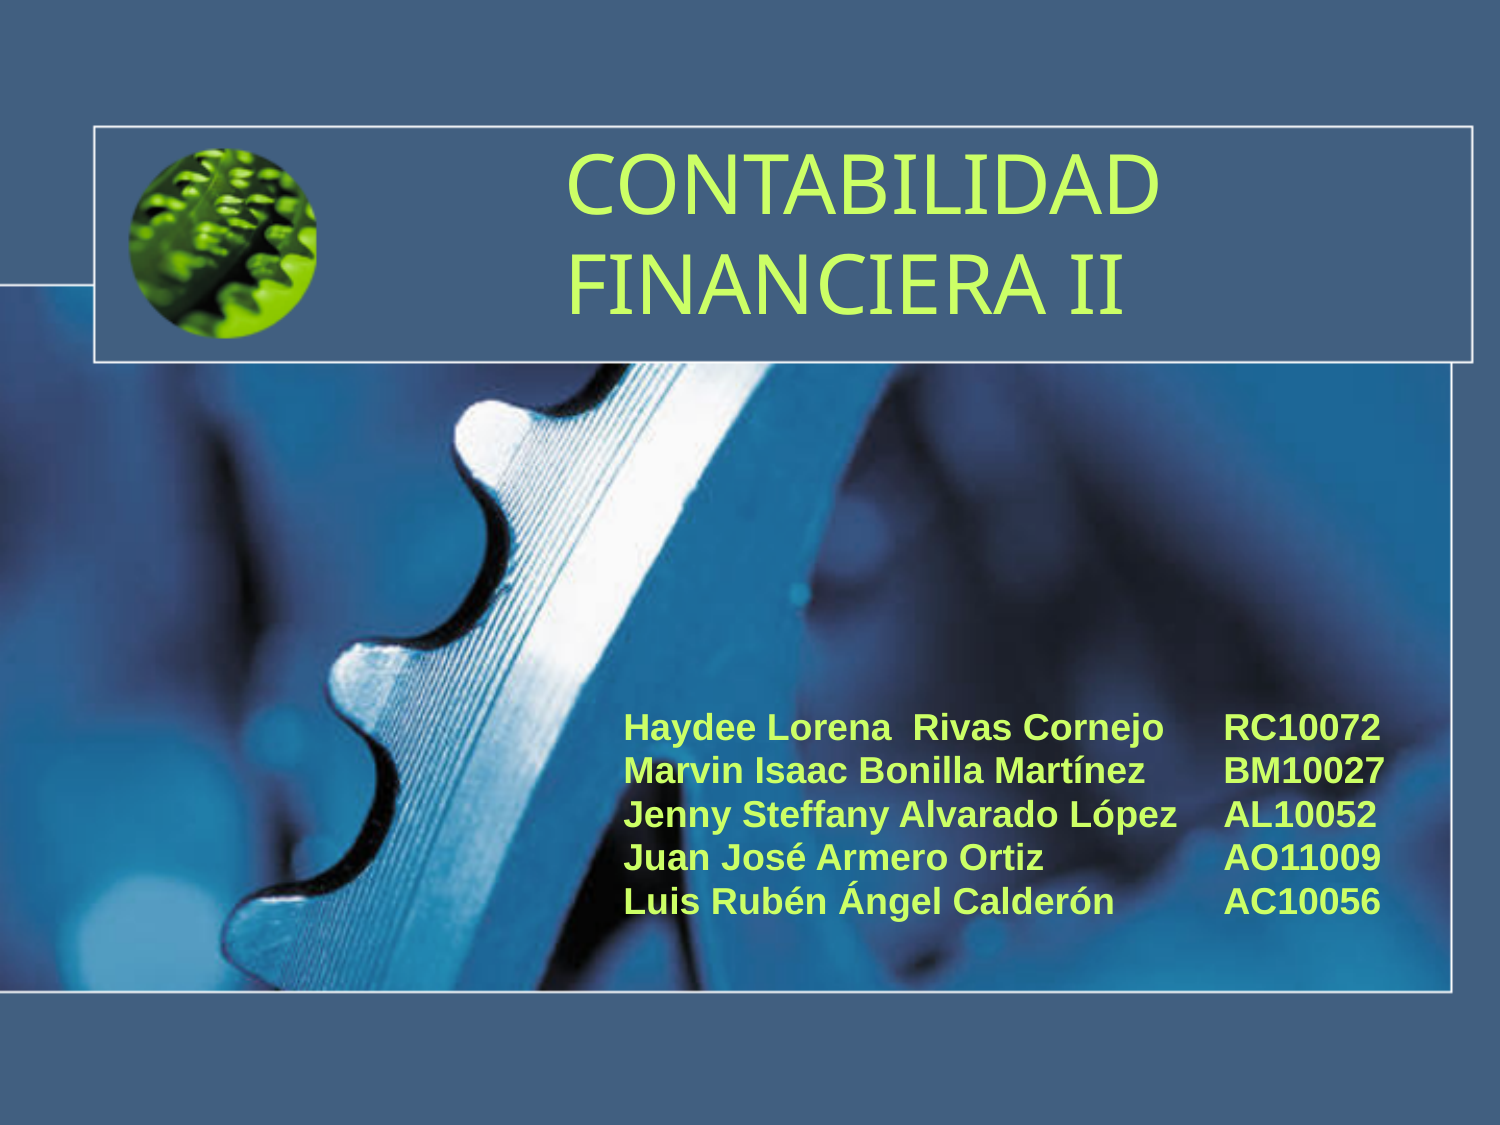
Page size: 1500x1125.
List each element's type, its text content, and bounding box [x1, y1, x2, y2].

subtitle Haydee Lorena Rivas Cornejo RC10072 Marvin Isaac Bonilla Martínez BM10027 Jenny Steffany Alvarado López AL10052 Juan José Armero Ortiz AO11009 Luis Rubén Ángel Calderón AC10056 [608, 704, 1459, 965]
picture [0, 0, 1500, 1125]
title CONTABILIDAD FINANCIERA II [549, 184, 1422, 398]
